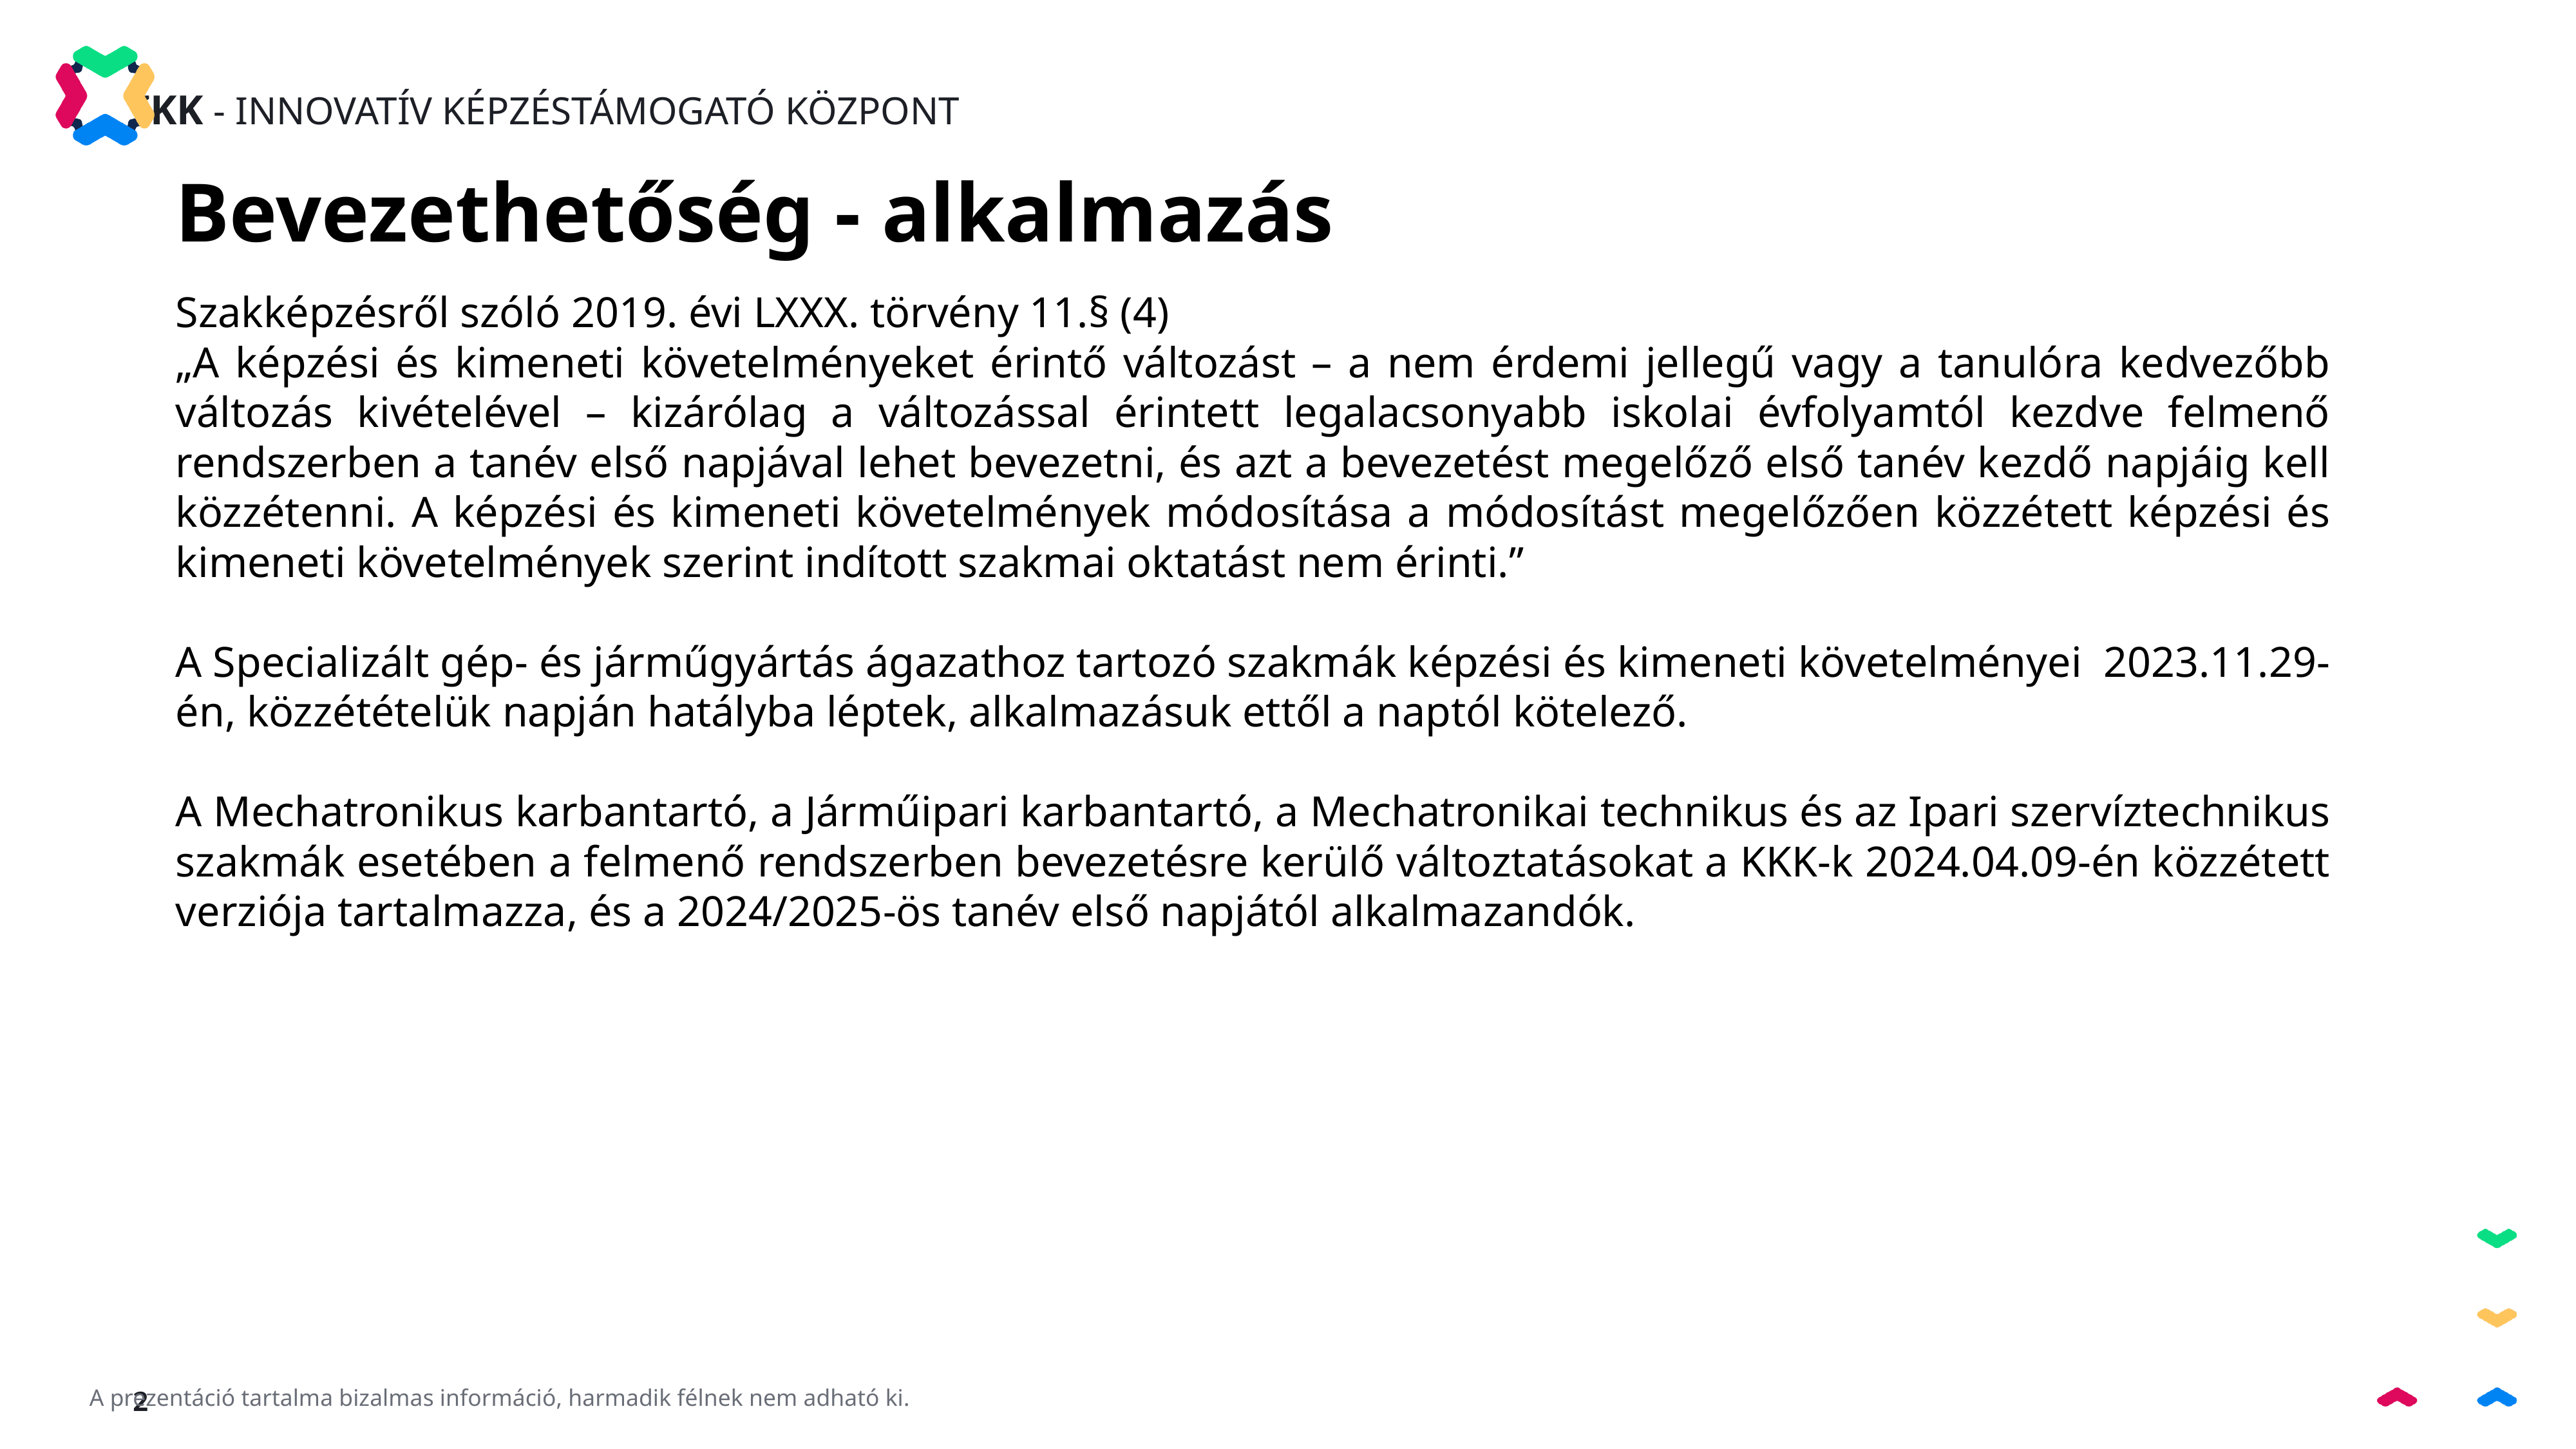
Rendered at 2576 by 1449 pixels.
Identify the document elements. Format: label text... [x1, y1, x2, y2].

list Szakképzésről szóló 2019. évi LXXX. törvény 11.§ (4) „A képzési és kimeneti követelményeket érintő változást – a nem érdemi jellegű vagy a tanulóra kedvezőbb változás kivételével – kizárólag a változással érintett legalacsonyabb iskolai évfolyamtól kezdve felmenő rendszerben a tanév első napjával lehet bevezetni, és azt a bevezetést megelőző első tanév kezdő napjáig kell közzétenni. A képzési és kimeneti követelmények módosítása a módosítást megelőzően közzétett képzési és kimeneti követelmények szerint indított szakmai oktatást nem érinti.” A Specializált gép- és járműgyártás ágazathoz tartozó szakmák képzési és kimeneti követelményei 2023.11.29-én, közzétételük napján hatályba léptek, alkalmazásuk ettől a naptól kötelező. A Mechatronikus karbantartó, a Járműipari karbantartó, a Mechatronikai technikus és az Ipari szervíztechnikus szakmák esetében a felmenő rendszerben bevezetésre kerülő változtatásokat a KKK-k 2024.04.09-én közzétett verziója tartalmazza, és a 2024/2025-ös tanév első napjától alkalmazandók. [175, 286, 2332, 1288]
picture [55, 46, 155, 146]
picture [2377, 1229, 2517, 1406]
list Bevezethetőség - alkalmazás [175, 161, 2275, 286]
